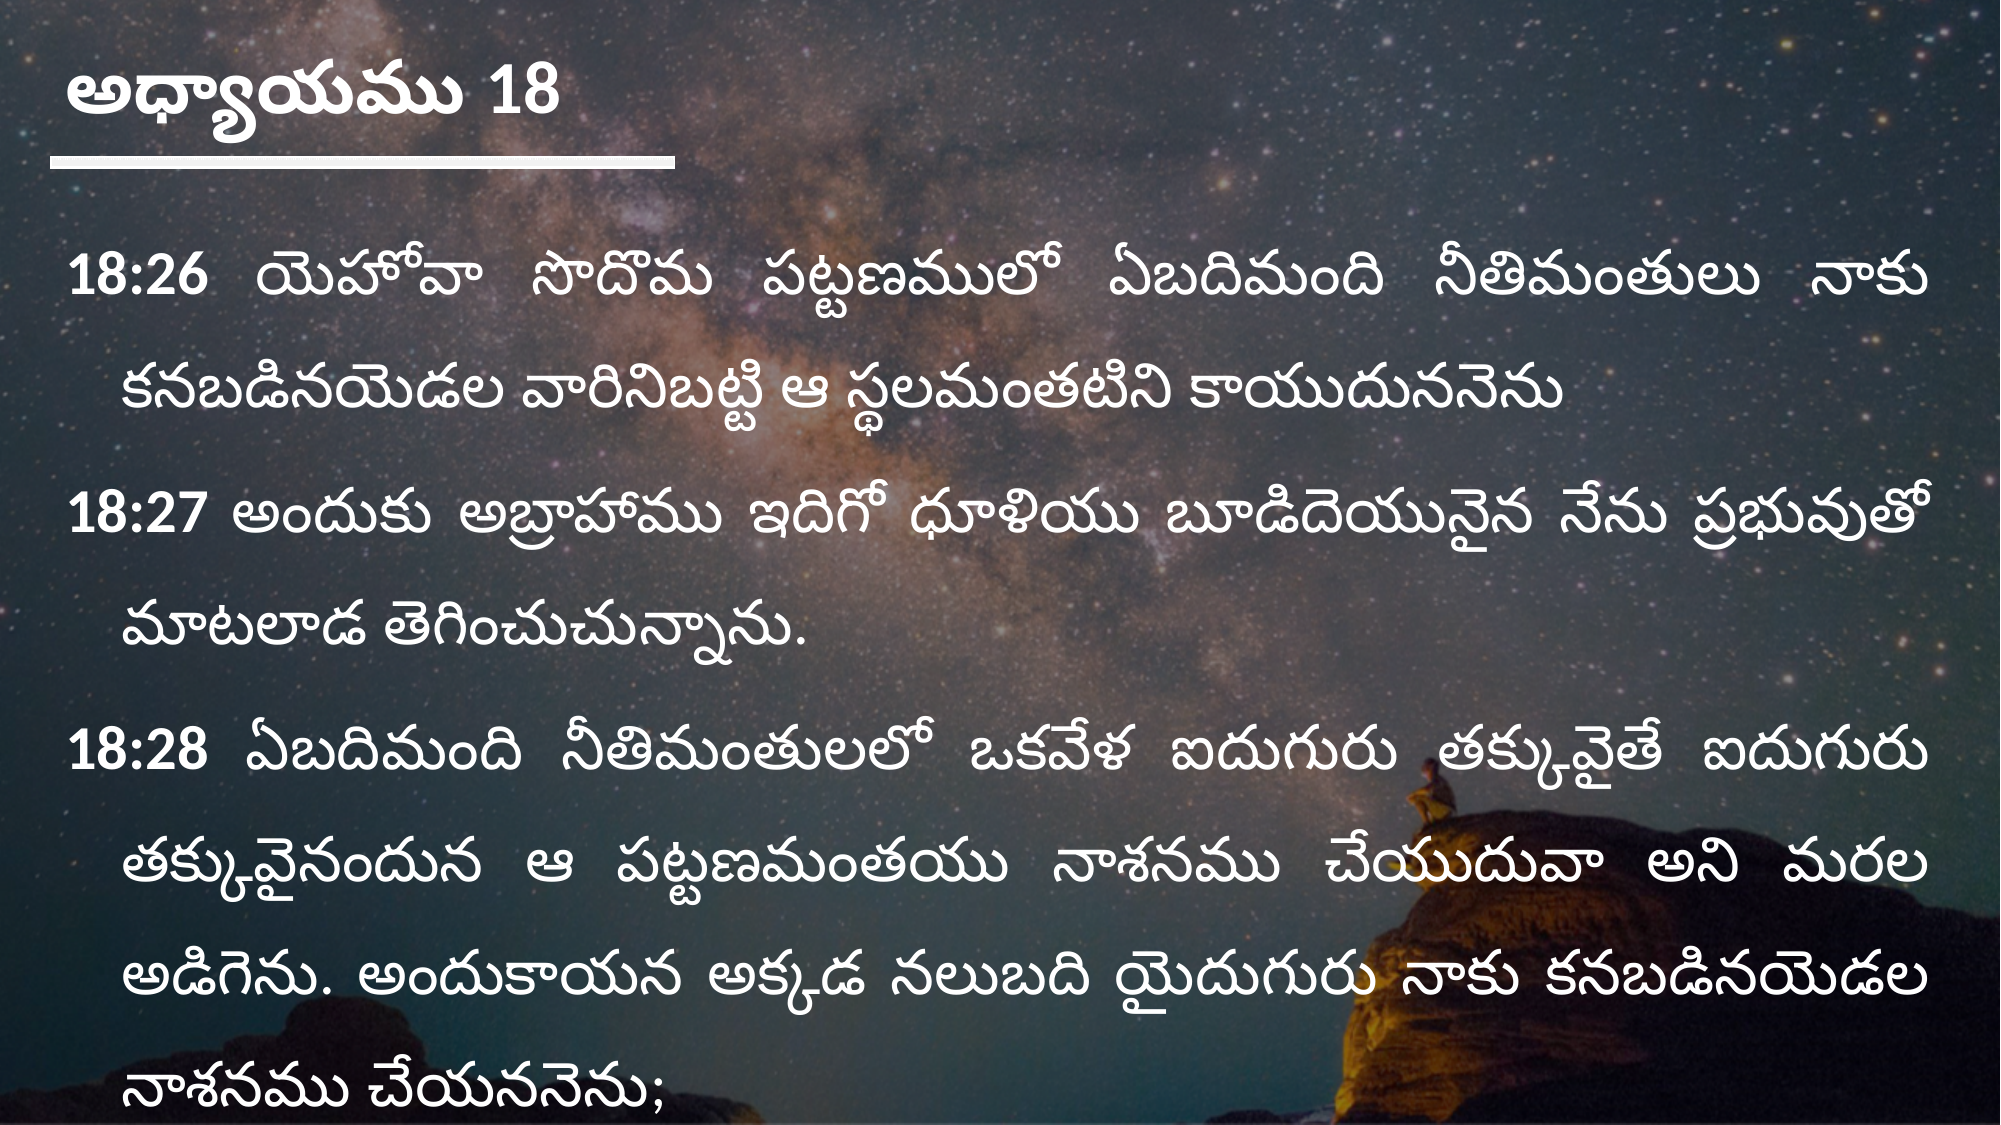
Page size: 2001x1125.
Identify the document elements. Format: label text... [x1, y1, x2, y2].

picture [0, 0, 2000, 1125]
list 18:26 యెహోవా సొదొమ పట్టణములో ఏబదిమంది నీతిమంతులు నాకు కనబడినయెడల వారినిబట్టి ఆ స్థలమంతటిని కాయుదుననెను 18:27 అందుకు అబ్రాహాము ఇదిగో ధూళియు బూడిదెయునైన నేను ప్రభువుతో మాటలాడ తెగించుచున్నాను. 18:28 ఏబదిమంది నీతిమంతులలో ఒకవేళ ఐదుగురు తక్కువైతే ఐదుగురు తక్కువైనందున ఆ పట్టణమంతయు నాశనము చేయుదువా అని మరల అడిగెను. అందుకాయన అక్కడ నలుబది యైదుగురు నాకు కనబడినయెడల నాశనము చేయననెను; [50, 187, 1946, 1063]
title అధ్యాయము 18 [50, 0, 1925, 167]
